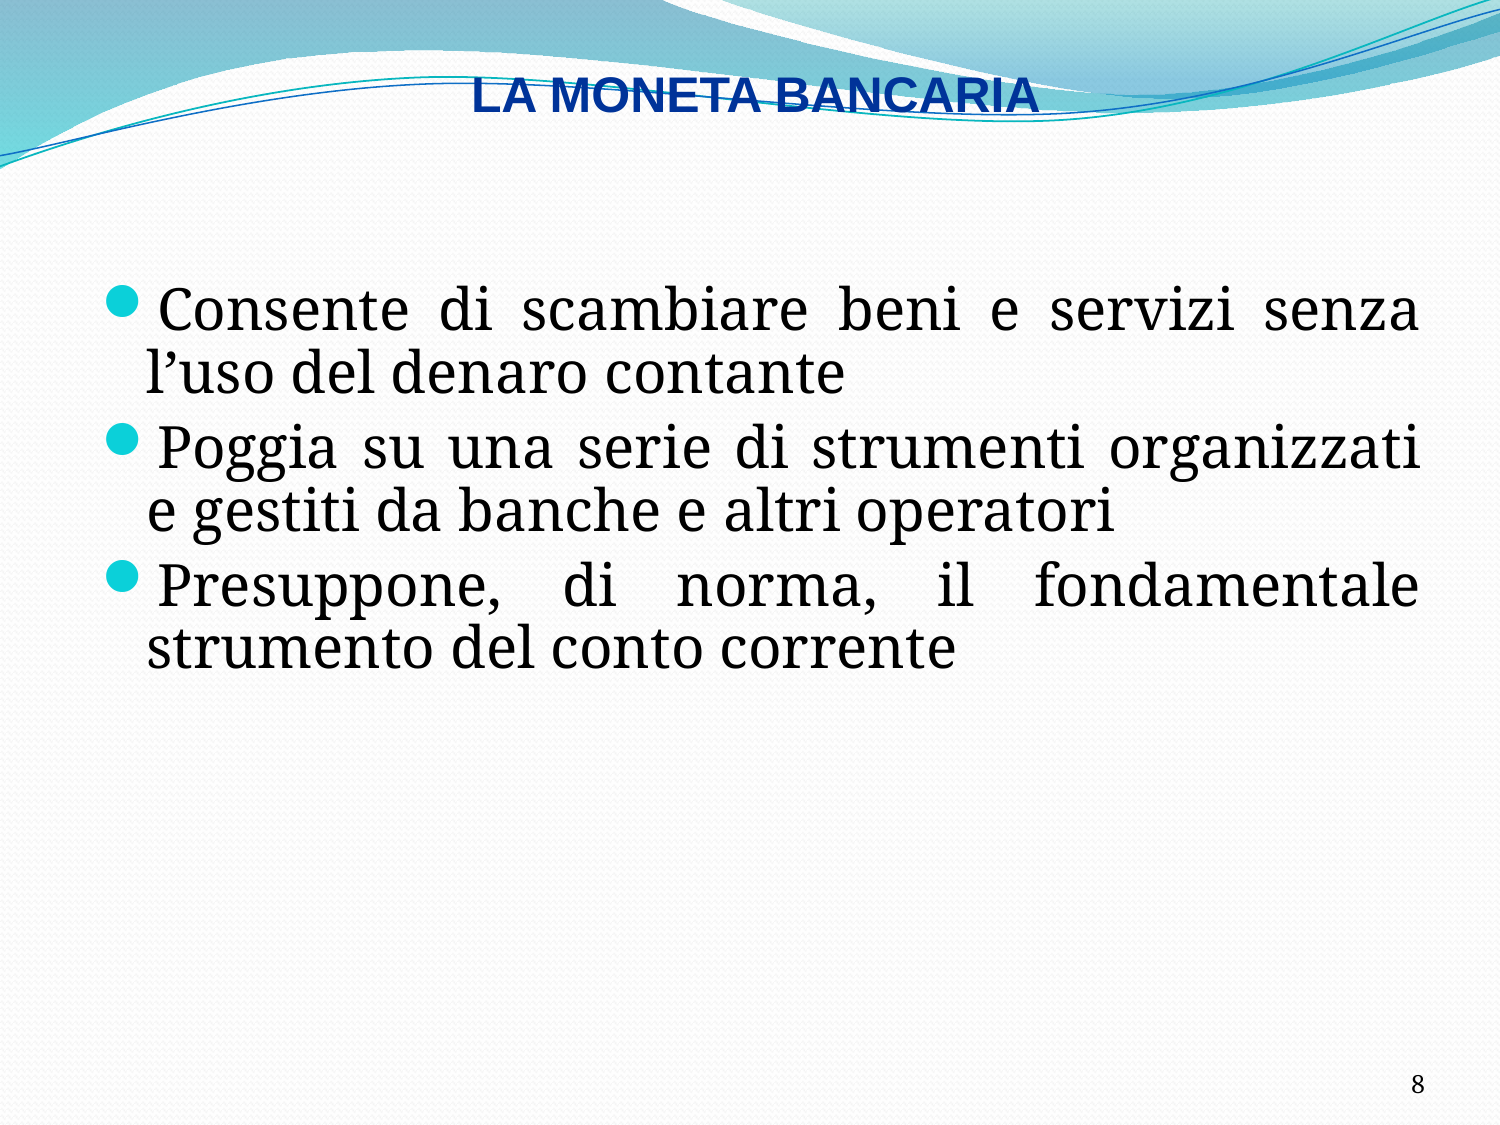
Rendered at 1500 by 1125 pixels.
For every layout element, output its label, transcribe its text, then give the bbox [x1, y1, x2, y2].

list Consente di scambiare beni e servizi senza l’uso del denaro contante Poggia su una serie di strumenti organizzati e gestiti da banche e altri operatori Presuppone, di norma, il fondamentale strumento del conto corrente [86, 196, 1437, 965]
slide_number 8 [1299, 1042, 1425, 1103]
text_box LA MONETA BANCARIA [147, 54, 1365, 130]
